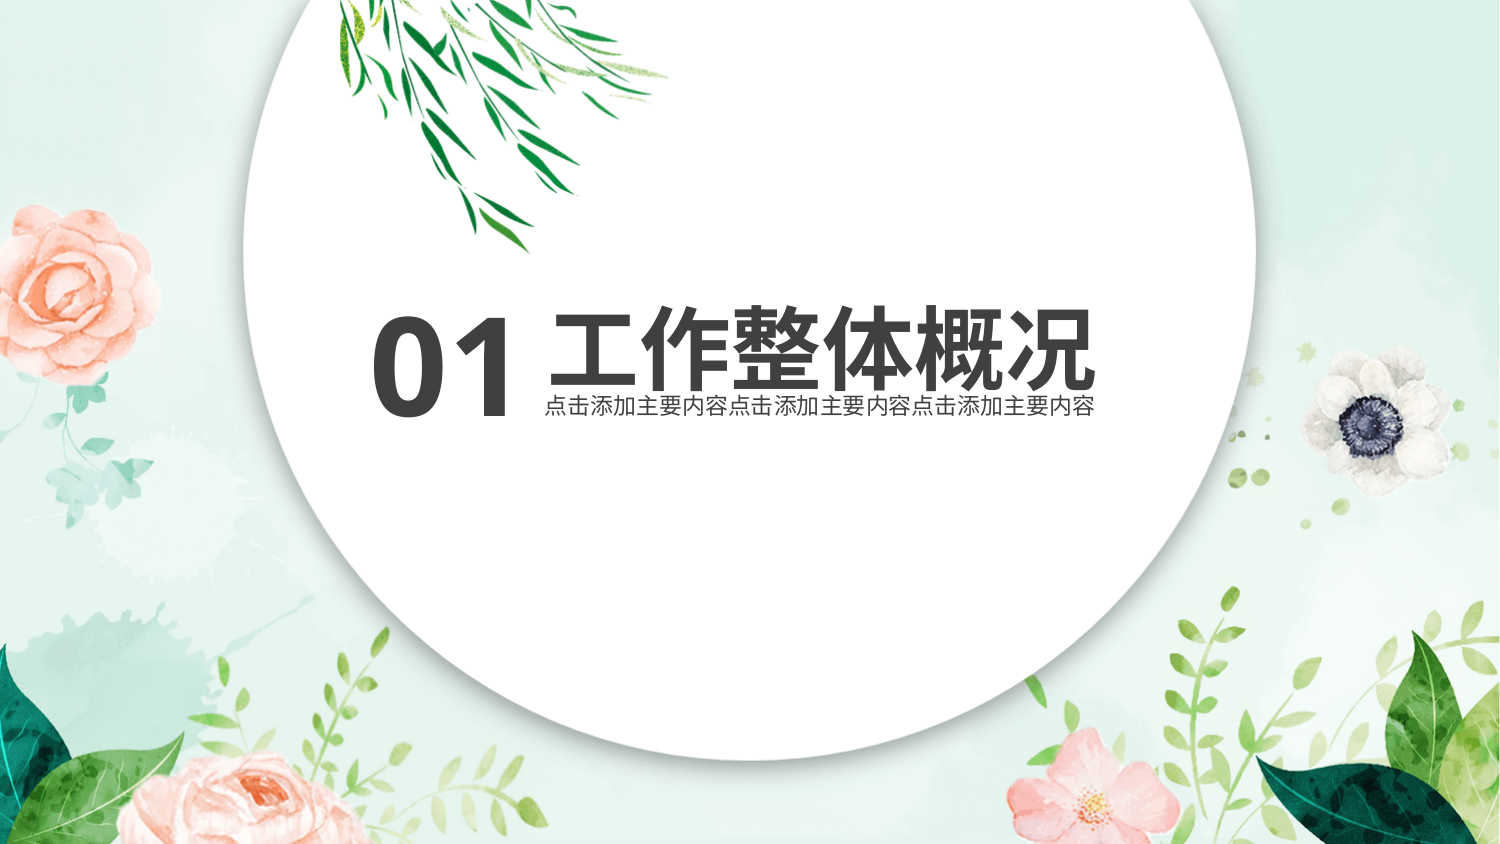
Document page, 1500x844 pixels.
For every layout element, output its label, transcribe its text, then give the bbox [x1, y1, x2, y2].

text_box 工作整体概况 [532, 284, 1113, 384]
text_box 01 [354, 271, 542, 452]
text_box 点击添加主要内容点击添加主要内容点击添加主要内容 [500, 384, 1141, 427]
picture [0, 0, 1500, 844]
